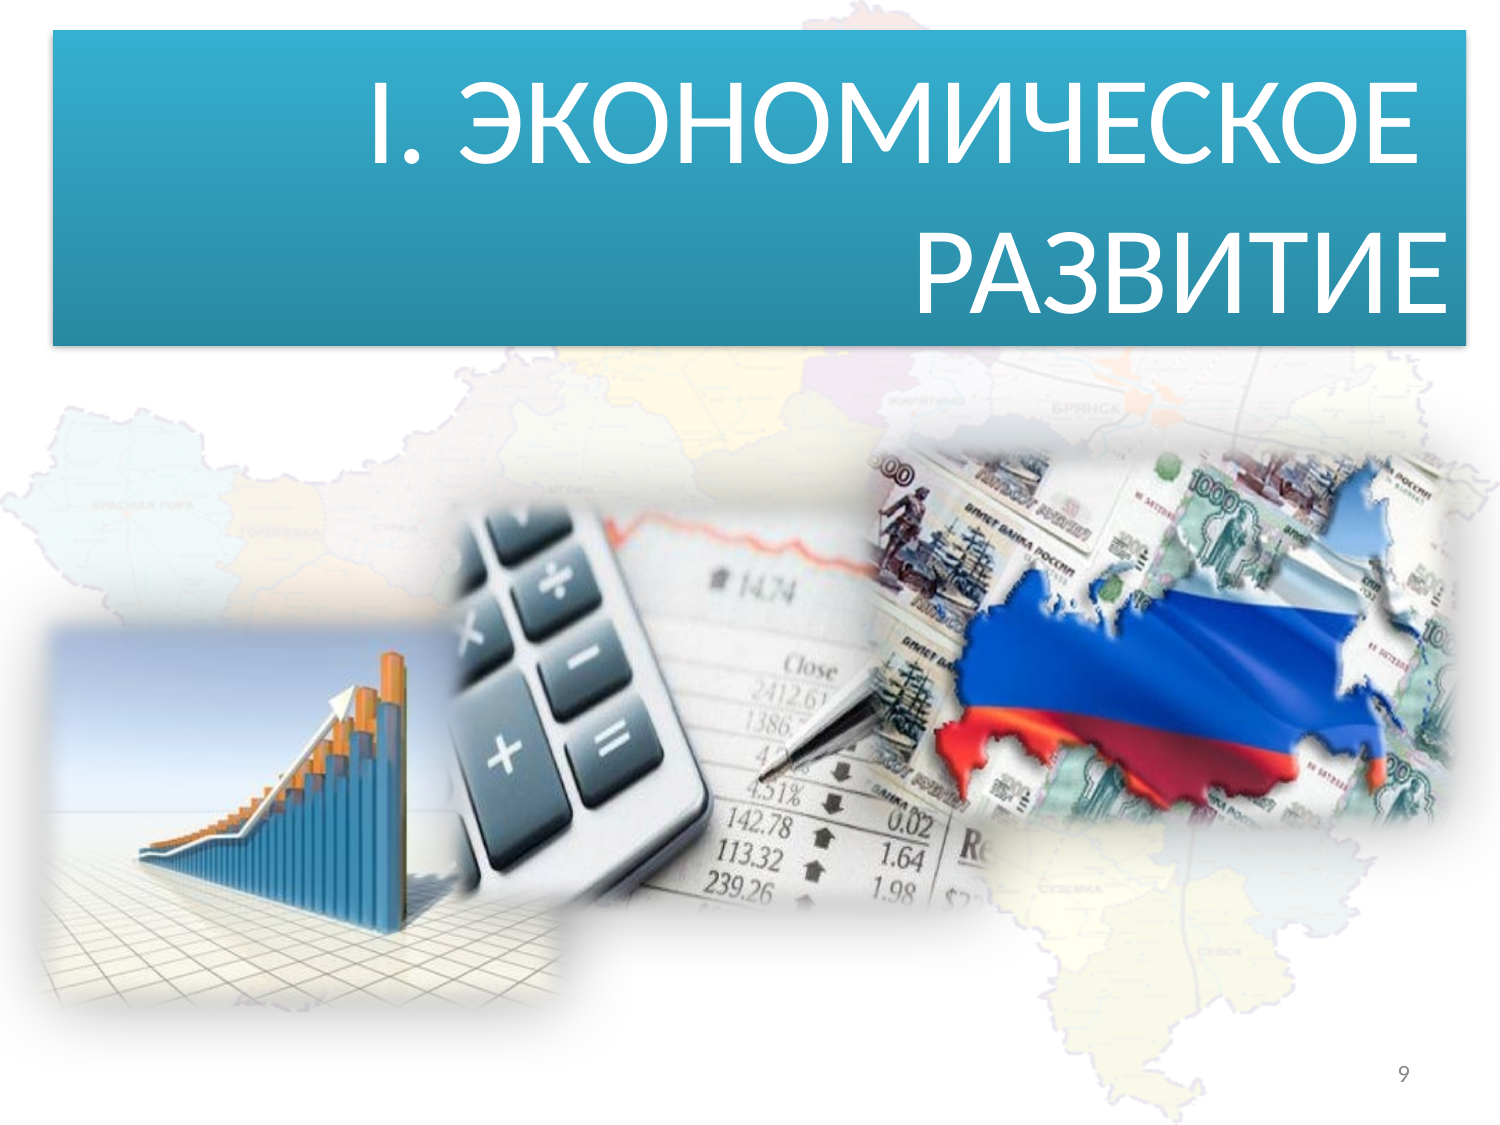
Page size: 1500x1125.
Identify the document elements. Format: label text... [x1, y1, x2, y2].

slide_number 9 [1074, 1042, 1425, 1103]
picture [29, 441, 1463, 1015]
text_box I. ЭКОНОМИЧЕСКОЕ РАЗВИТИЕ [53, 30, 1467, 346]
